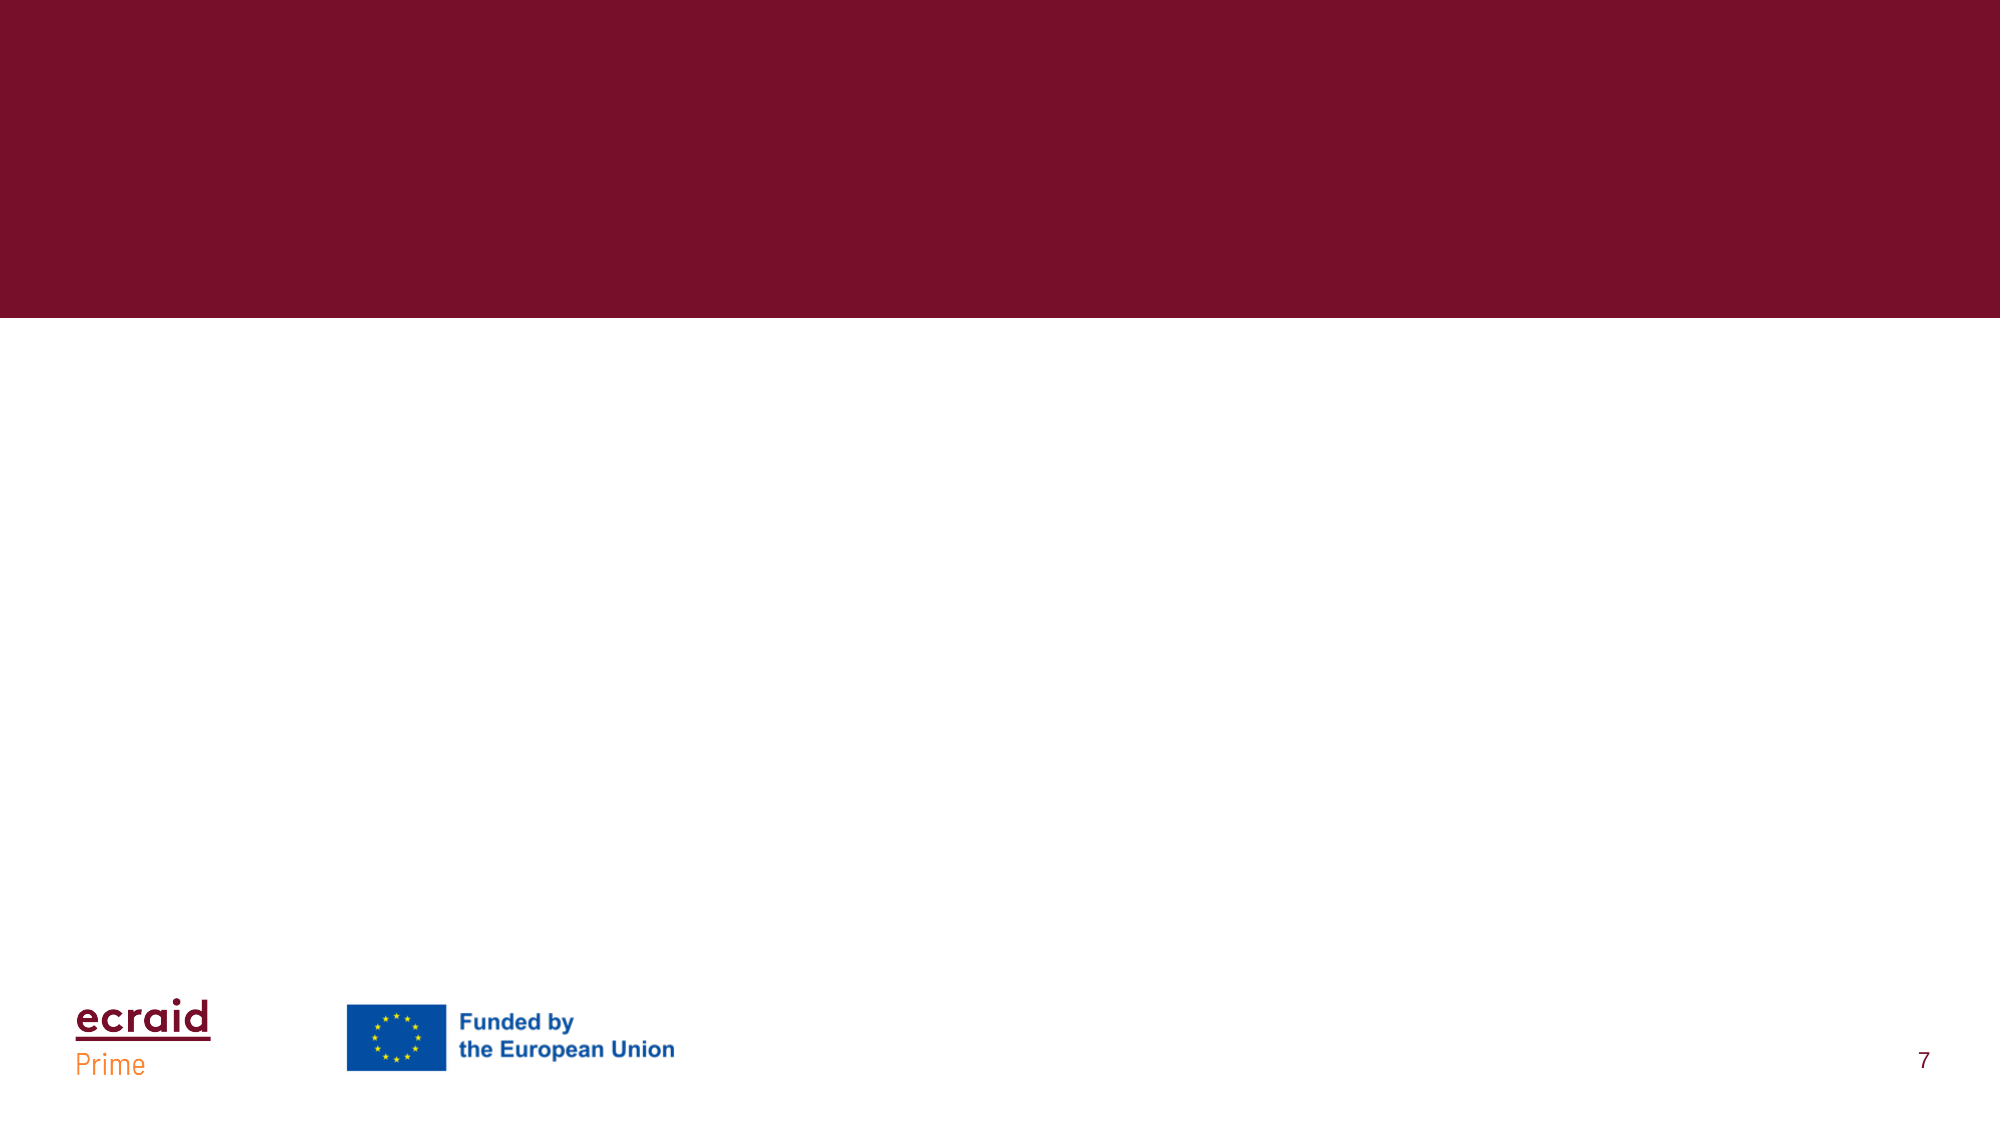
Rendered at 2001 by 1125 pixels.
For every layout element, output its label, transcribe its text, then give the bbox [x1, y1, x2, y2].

slide_number 7 [1843, 1032, 1931, 1074]
picture [342, 1000, 700, 1076]
picture [54, 986, 232, 1098]
